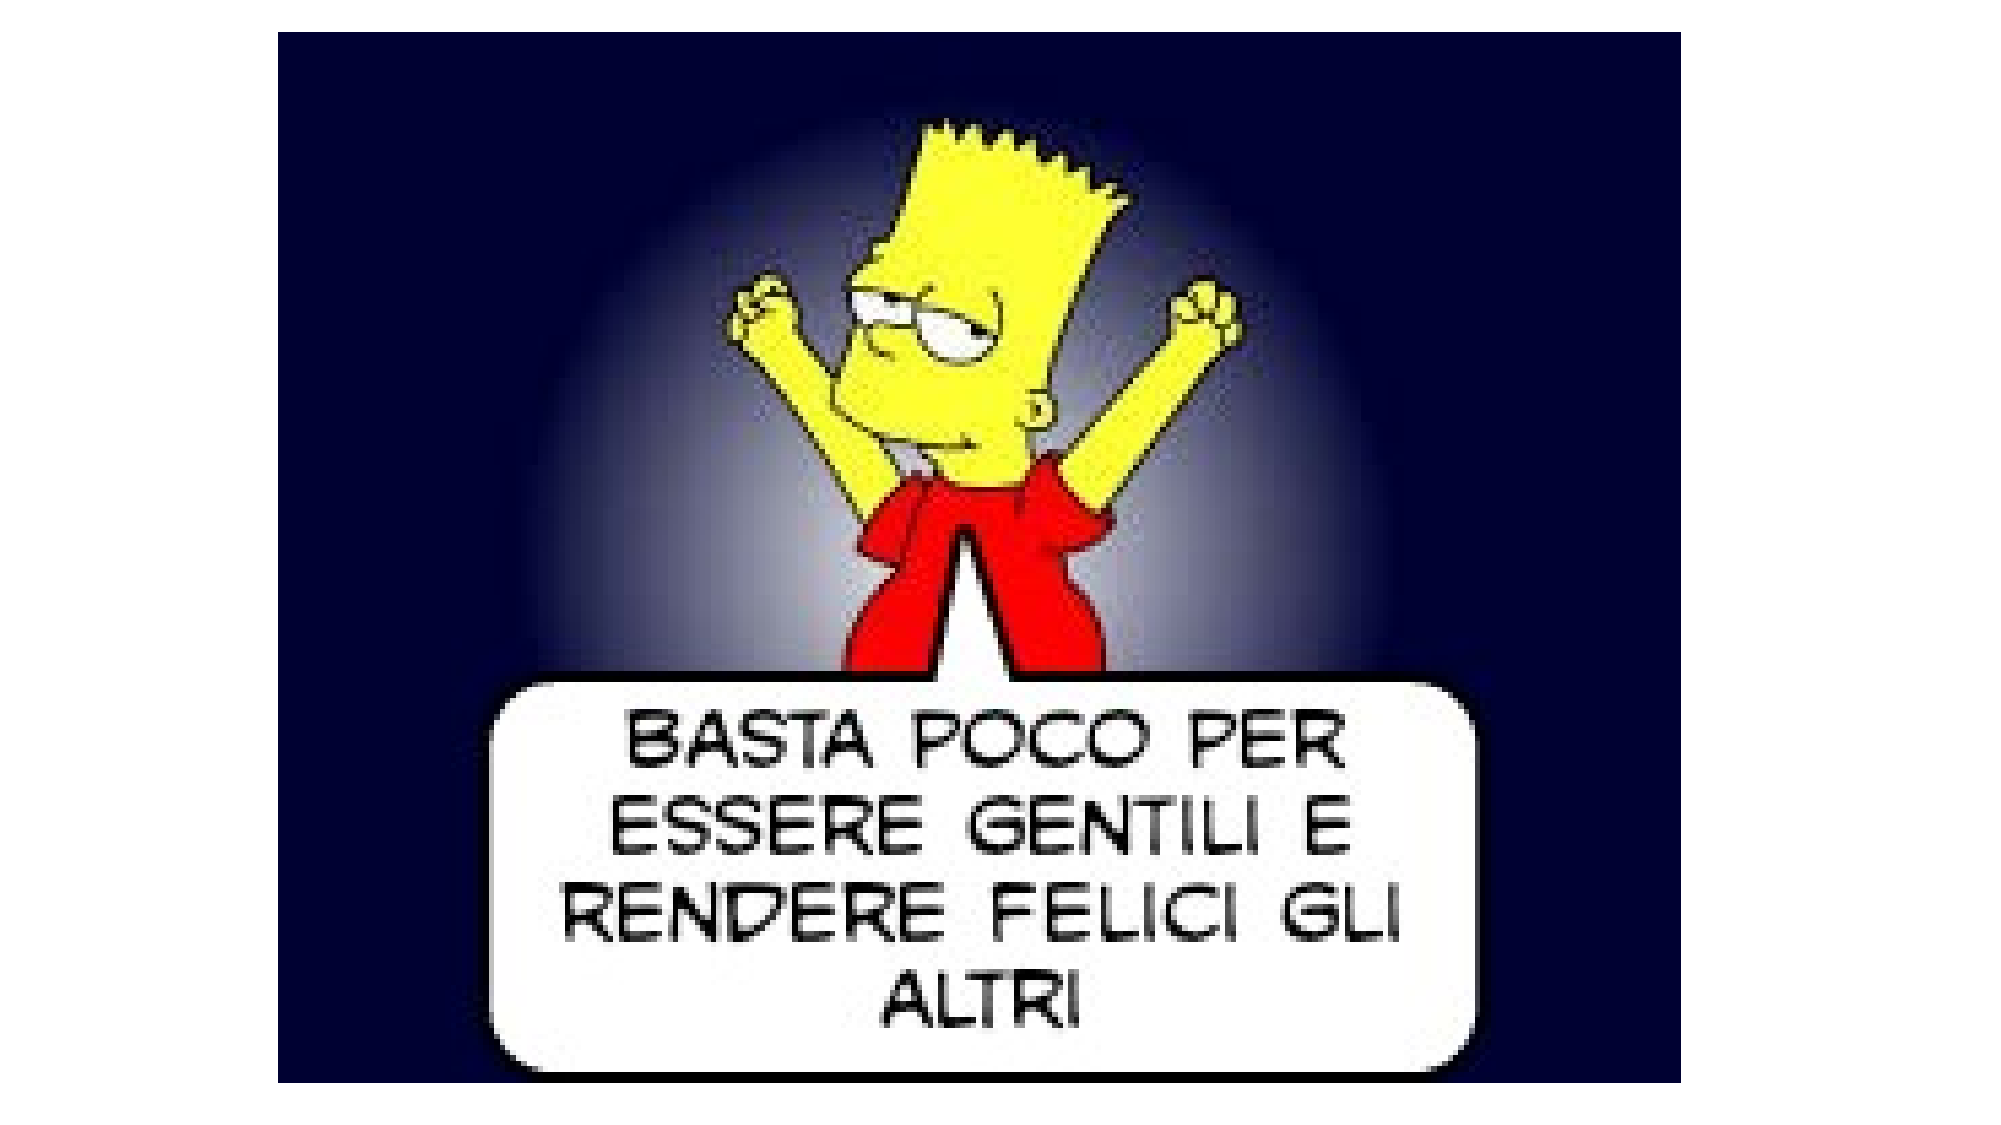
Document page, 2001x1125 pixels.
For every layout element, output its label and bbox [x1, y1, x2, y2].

list [278, 32, 1681, 1083]
